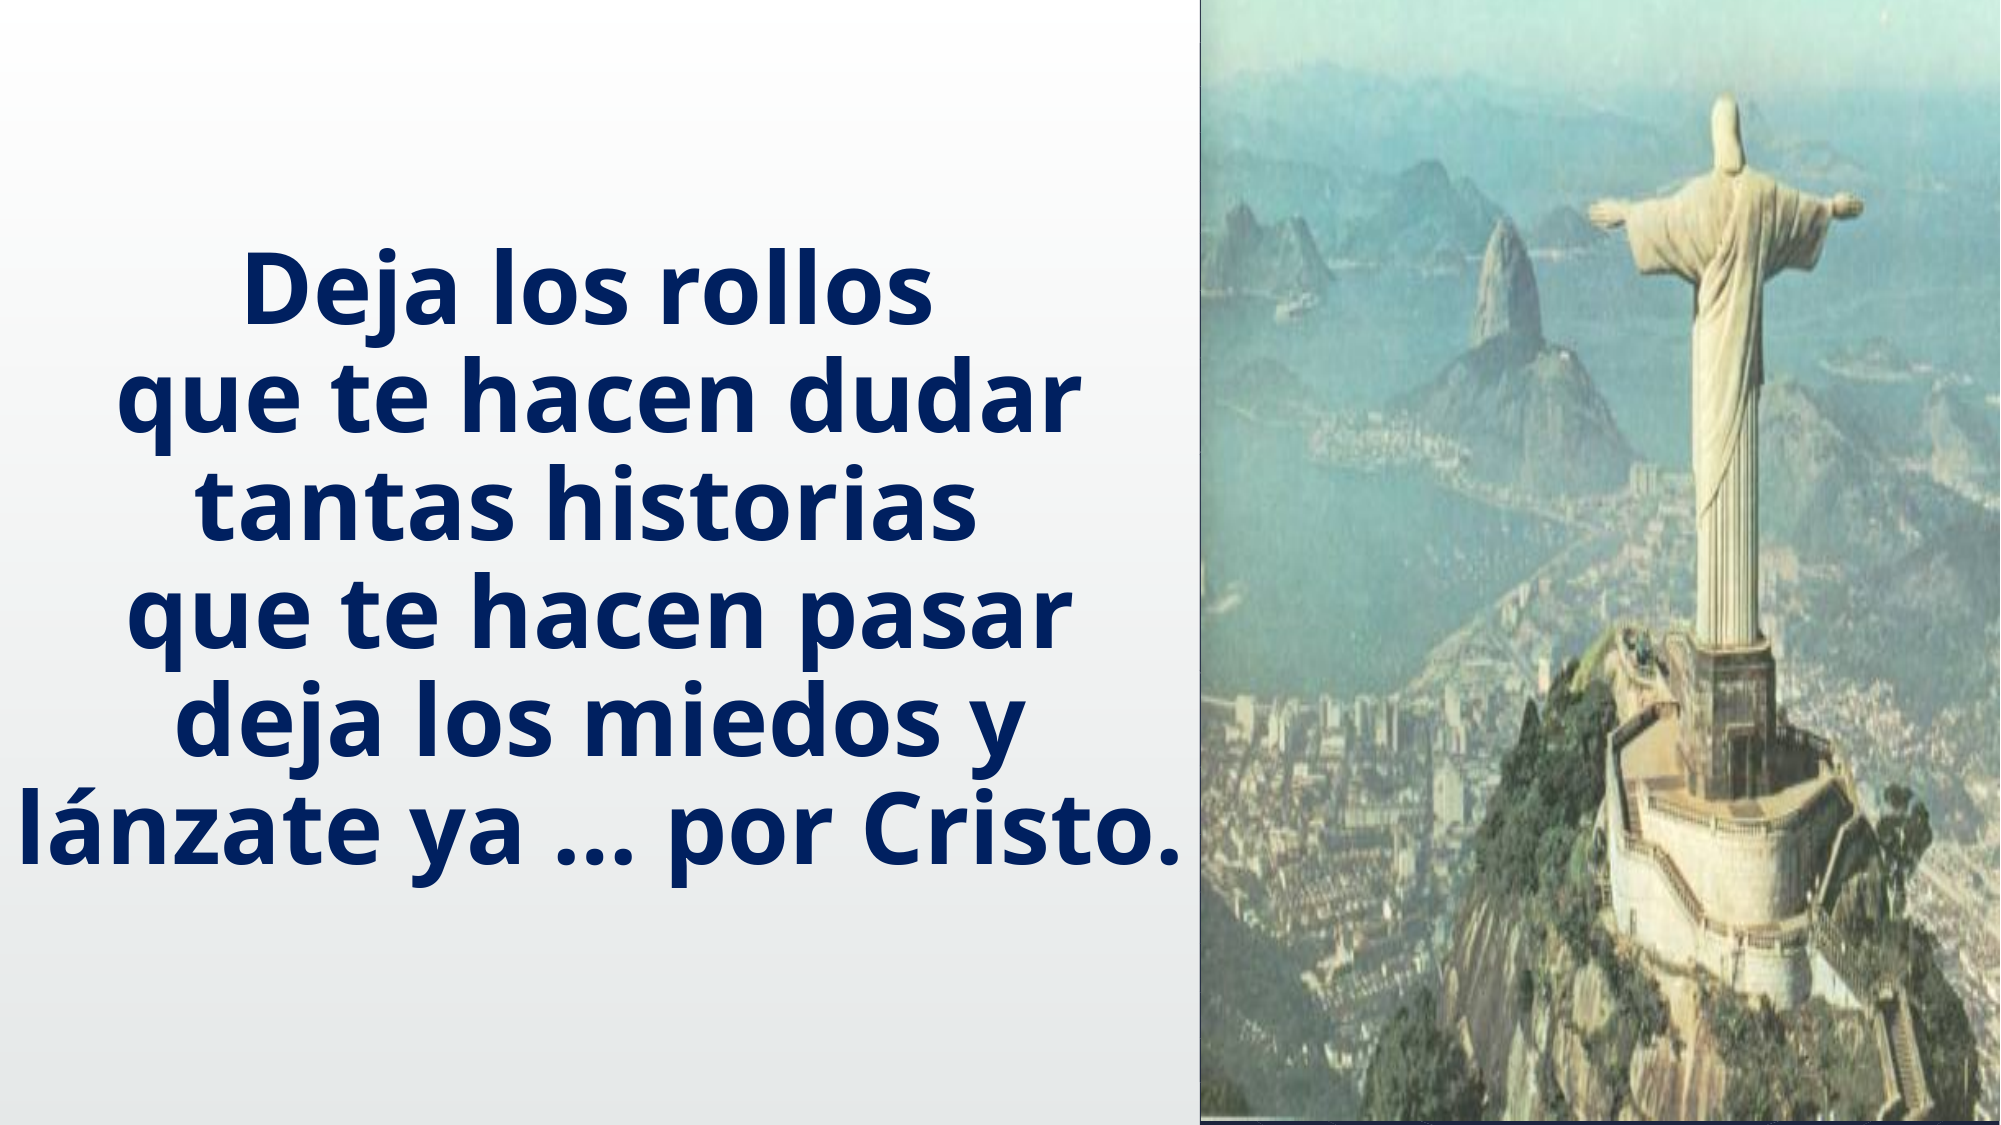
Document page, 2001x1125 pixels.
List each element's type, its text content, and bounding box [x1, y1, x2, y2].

title Deja los rollos que te hacen dudar tantas historias que te hacen pasar deja los miedos y lánzate ya … por Cristo. [0, 0, 1200, 1125]
picture [1200, 0, 2000, 1125]
